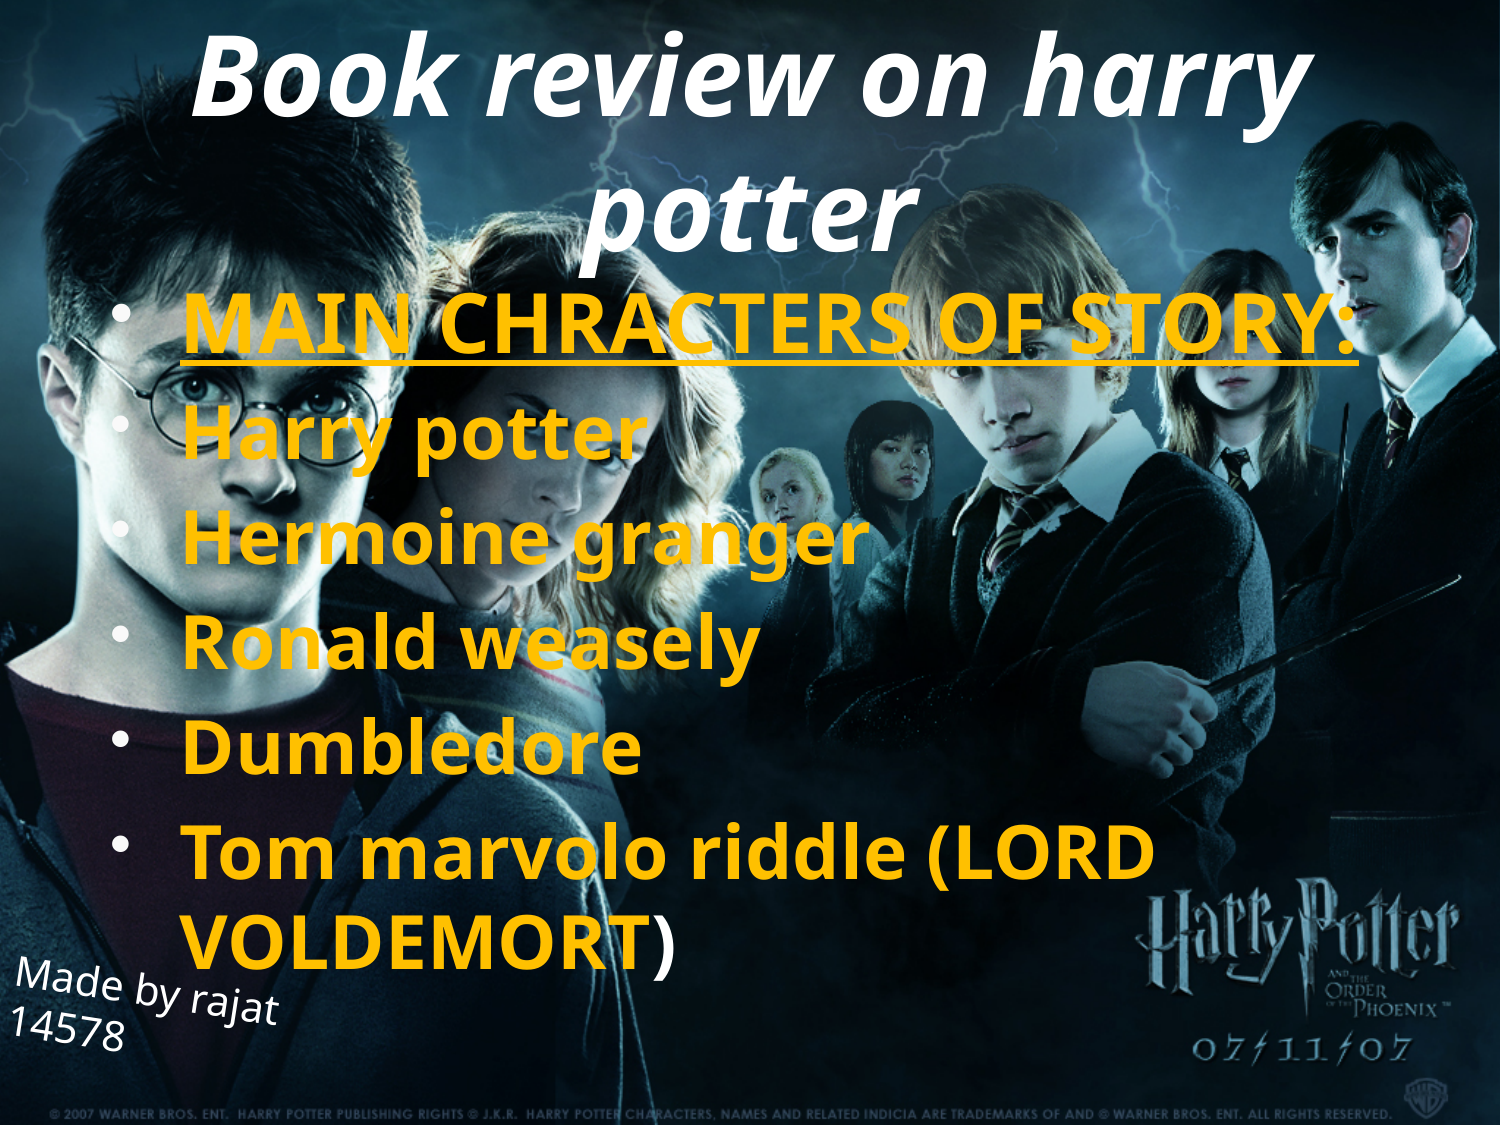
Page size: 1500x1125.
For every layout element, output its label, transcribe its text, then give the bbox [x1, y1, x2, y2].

title Book review on harry potter [75, 45, 1425, 233]
picture [0, 0, 1500, 1125]
list MAIN CHRACTERS OF STORY: Harry potter Hermoine granger Ronald weasely Dumbledore Tom marvolo riddle (LORD VOLDEMORT) [75, 262, 1425, 1035]
text_box Made by rajat 14578 [0, 934, 299, 1094]
